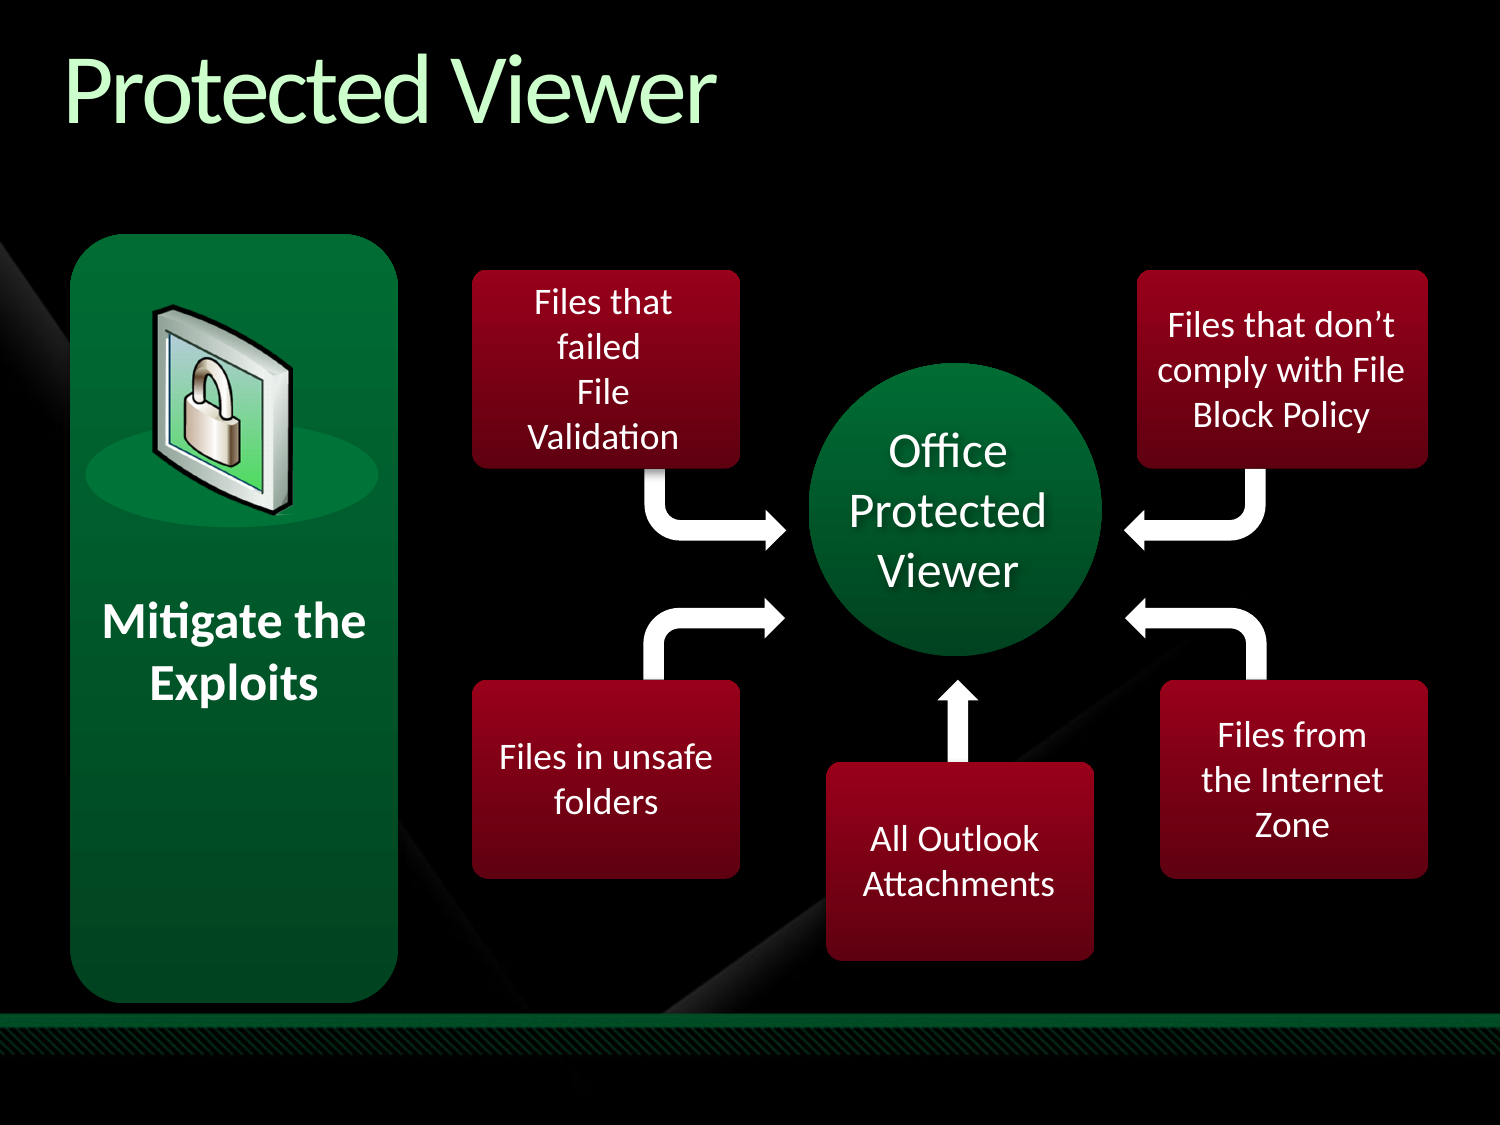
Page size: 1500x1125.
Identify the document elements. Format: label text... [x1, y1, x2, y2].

text_box Files from the Internet Zone [1175, 703, 1410, 853]
text_box [472, 269, 741, 469]
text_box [70, 234, 399, 1004]
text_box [808, 363, 1102, 657]
text_box [638, 593, 790, 678]
picture [0, 0, 1500, 1125]
text_box All Outlook Attachments [847, 806, 1071, 912]
text_box [1136, 269, 1429, 469]
text_box Files that failed File Validation [492, 269, 715, 465]
text_box [932, 675, 983, 760]
text_box [1160, 679, 1429, 879]
text_box [639, 482, 791, 556]
text_box Files in unsafe folders [465, 724, 747, 830]
text_box [1120, 593, 1272, 678]
title Protected Viewer [62, 37, 1438, 147]
text_box [1119, 464, 1271, 556]
text_box [826, 761, 1095, 961]
text_box [472, 679, 741, 724]
text_box Files that don’t comply with File Block Policy [1134, 292, 1428, 443]
text_box [472, 830, 741, 879]
